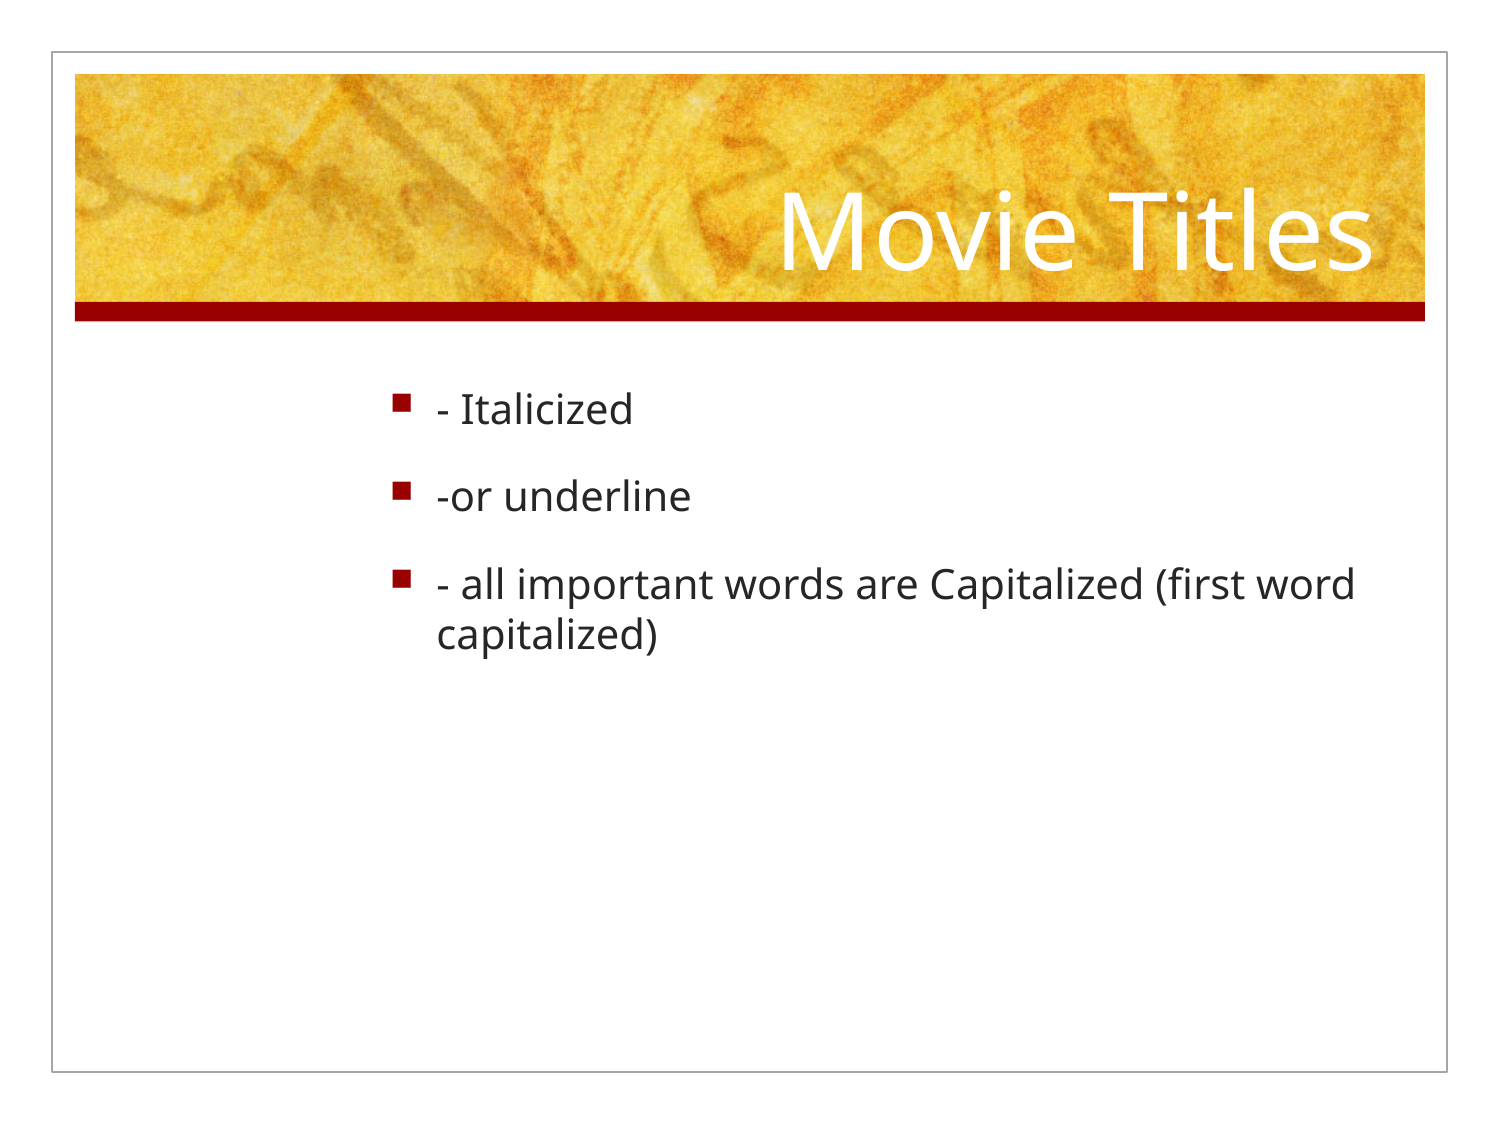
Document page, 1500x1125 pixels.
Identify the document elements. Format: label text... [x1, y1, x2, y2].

picture [75, 74, 1425, 301]
list - Italicized -or underline - all important words are Capitalized (first word capitalized) [375, 375, 1392, 1005]
title Movie Titles [108, 74, 1392, 292]
